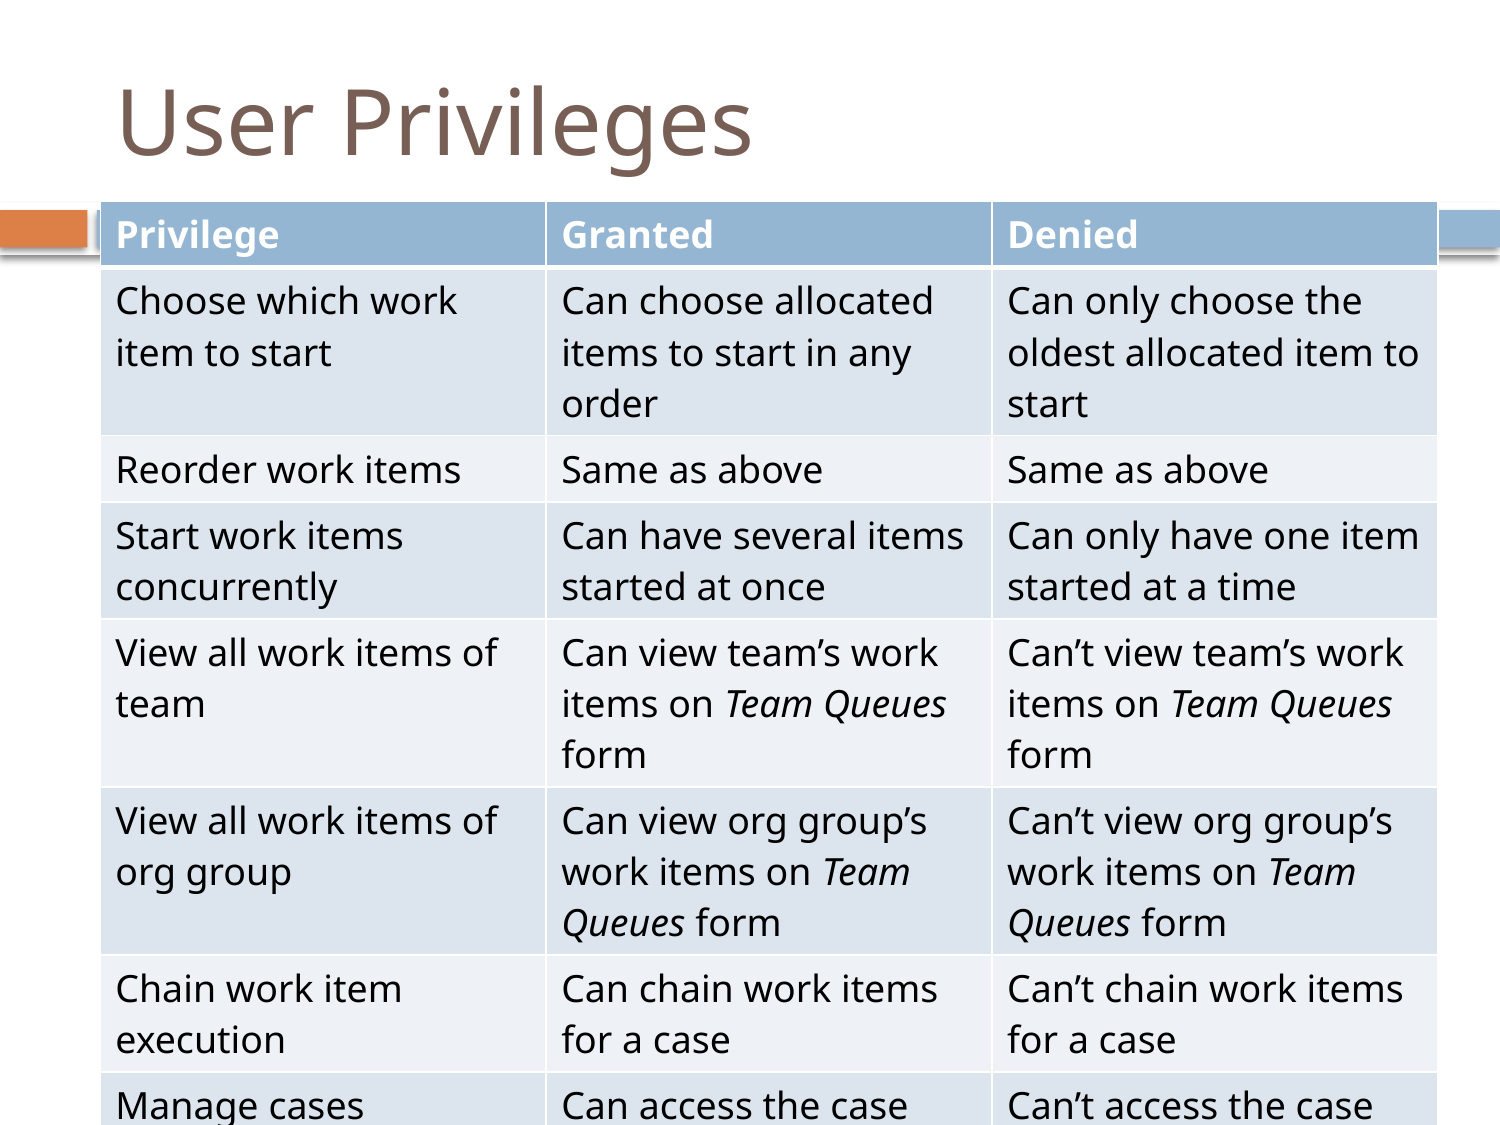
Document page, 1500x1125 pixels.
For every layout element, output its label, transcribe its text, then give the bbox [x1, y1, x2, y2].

table_cell Start work items concurrently [101, 503, 545, 618]
table_header Granted [547, 202, 991, 265]
table_cell View all work items of team [101, 620, 545, 786]
table_cell Can choose allocated items to start in any order [547, 270, 991, 435]
table_cell Can’t chain work items for a case [993, 956, 1437, 1071]
table_cell Can view team’s work items on Team Queues form [547, 620, 991, 786]
table_cell Can have several items started at once [547, 503, 991, 618]
table_cell Can view org group’s work items on Team Queues form [547, 788, 991, 954]
table_cell Chain work item execution [101, 956, 545, 1071]
table_cell Manage cases [101, 1073, 545, 1125]
table_cell Same as above [547, 436, 991, 501]
table_cell Same as above [993, 436, 1437, 501]
table_cell Can’t view team’s work items on Team Queues form [993, 620, 1437, 786]
table_header Denied [993, 202, 1437, 265]
table_header Privilege [101, 202, 545, 265]
table_cell Reorder work items [101, 436, 545, 501]
title User Privileges [100, 37, 1438, 200]
table_cell Can’t access the case management form [993, 1073, 1437, 1125]
table_cell View all work items of org group [101, 788, 545, 954]
table_cell Can only choose the oldest allocated item to start [993, 270, 1437, 435]
table_cell Can access the case management form [547, 1073, 991, 1125]
table_cell Can only have one item started at a time [993, 503, 1437, 618]
table_cell Choose which work item to start [101, 270, 545, 435]
table_cell Can’t view org group’s work items on Team Queues form [993, 788, 1437, 954]
table_cell Can chain work items for a case [547, 956, 991, 1071]
